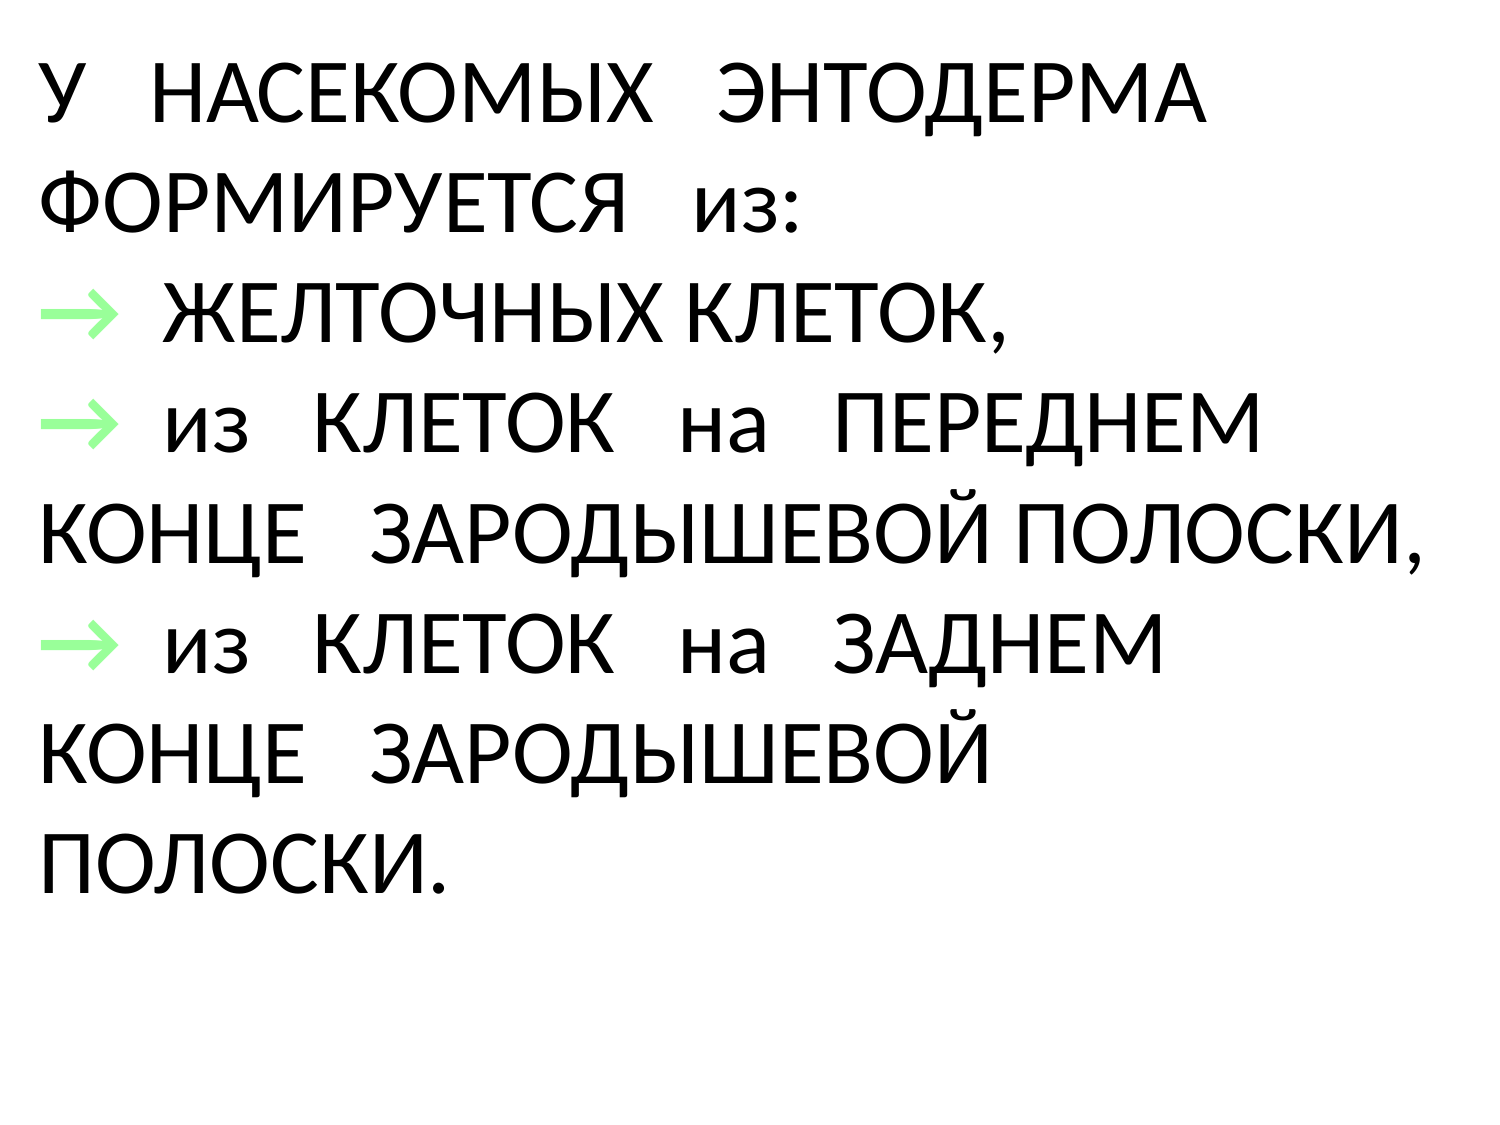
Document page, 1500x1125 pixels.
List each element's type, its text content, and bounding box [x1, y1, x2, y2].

title У НАСЕКОМЫХ ЭНТОДЕРМА ФОРМИРУЕТСЯ из: → ЖЕЛТОЧНЫХ КЛЕТОК, → из КЛЕТОК на ПЕРЕДНЕМ КОНЦЕ ЗАРОДЫШЕВОЙ ПОЛОСКИ, → из КЛЕТОК на ЗАДНЕМ КОНЦЕ ЗАРОДЫШЕВОЙ ПОЛОСКИ. [23, 23, 1477, 1102]
